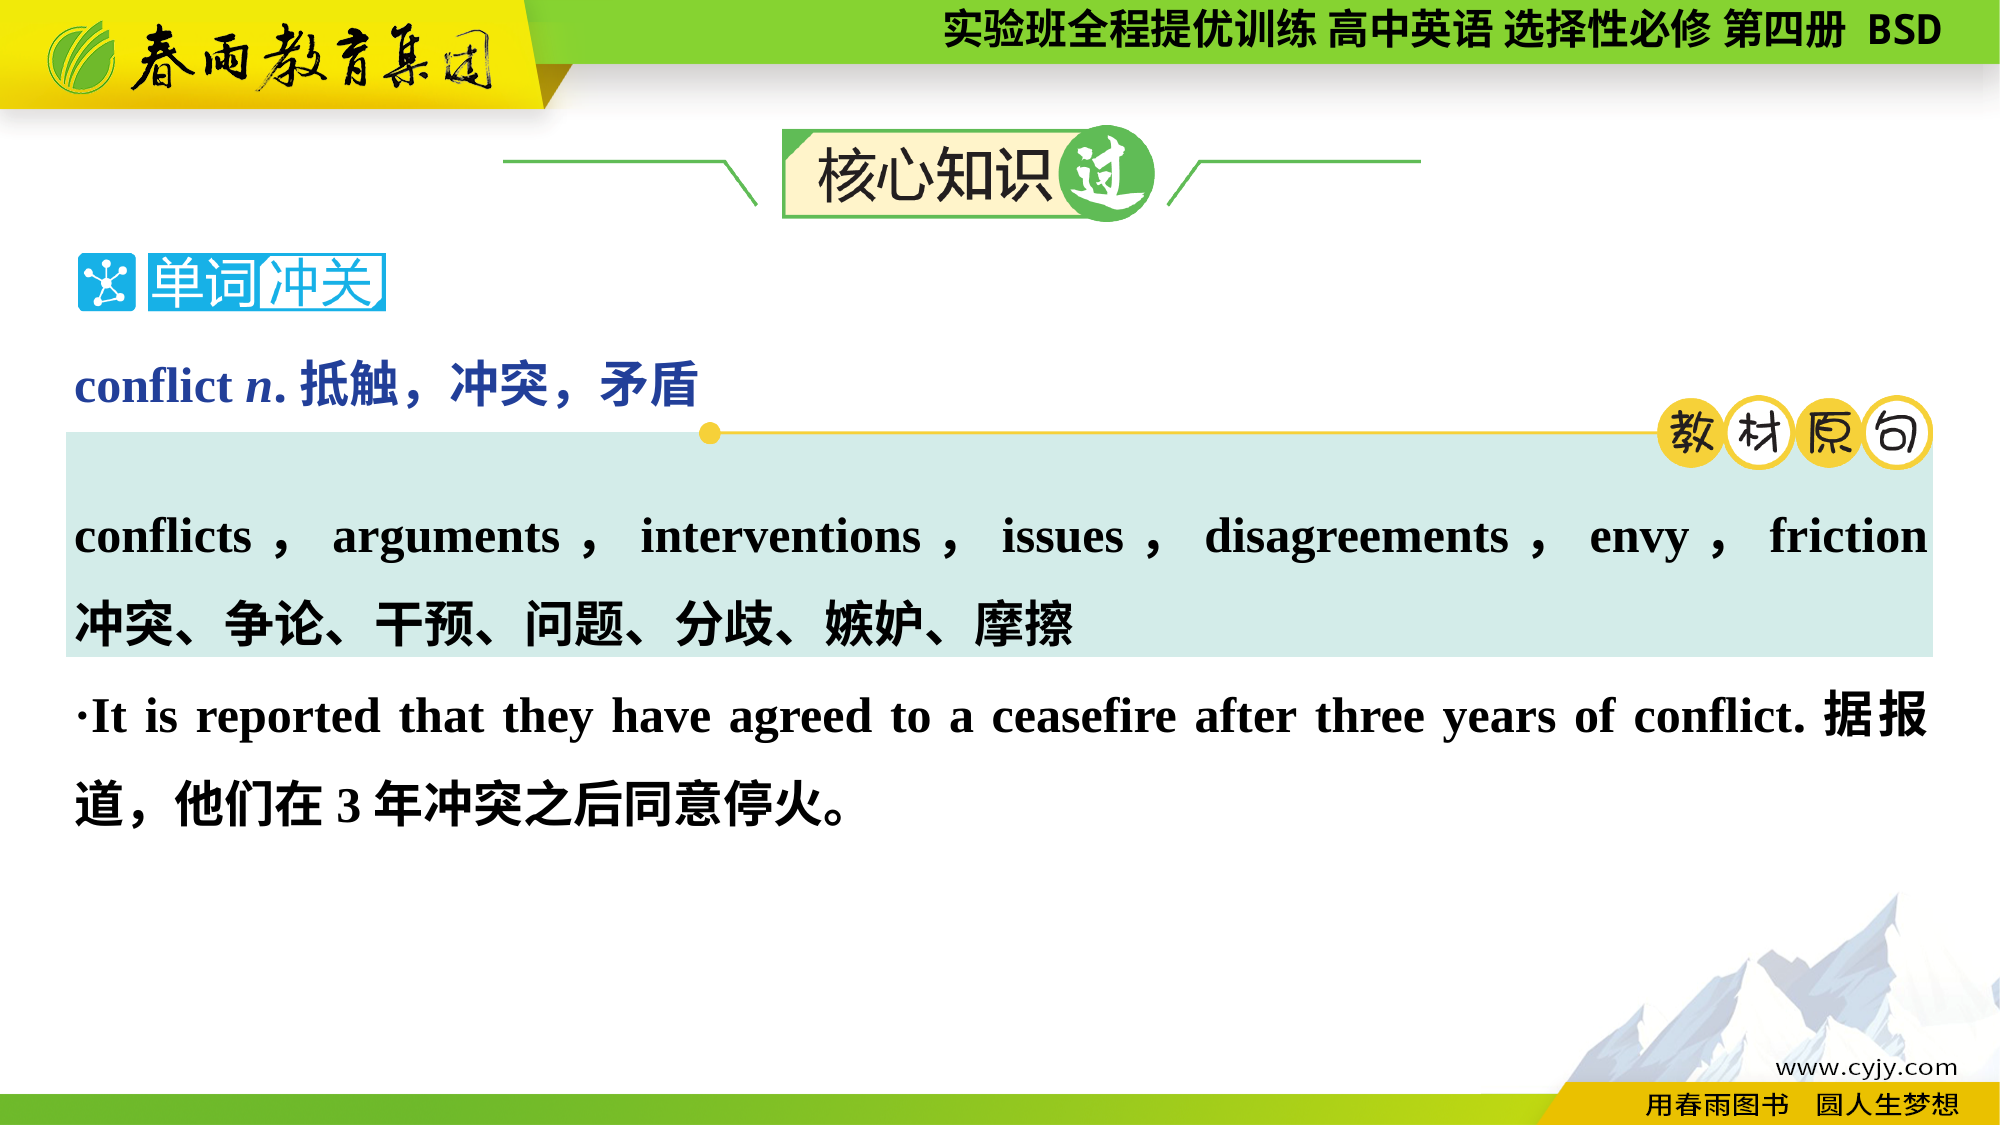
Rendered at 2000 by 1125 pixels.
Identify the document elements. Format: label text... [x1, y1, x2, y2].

list conflict n.抵触，冲突，矛盾 conflicts，arguments，interventions，issues，disagreements，envy，friction 冲突、争论、干预、问题、分歧、嫉妒、摩擦 ·It is reported that they have agreed to a ceasefire after three years of conflict.据报道，他们在3年冲突之后同意停火。 [59, 314, 1944, 845]
picture [0, 0, 2000, 1125]
